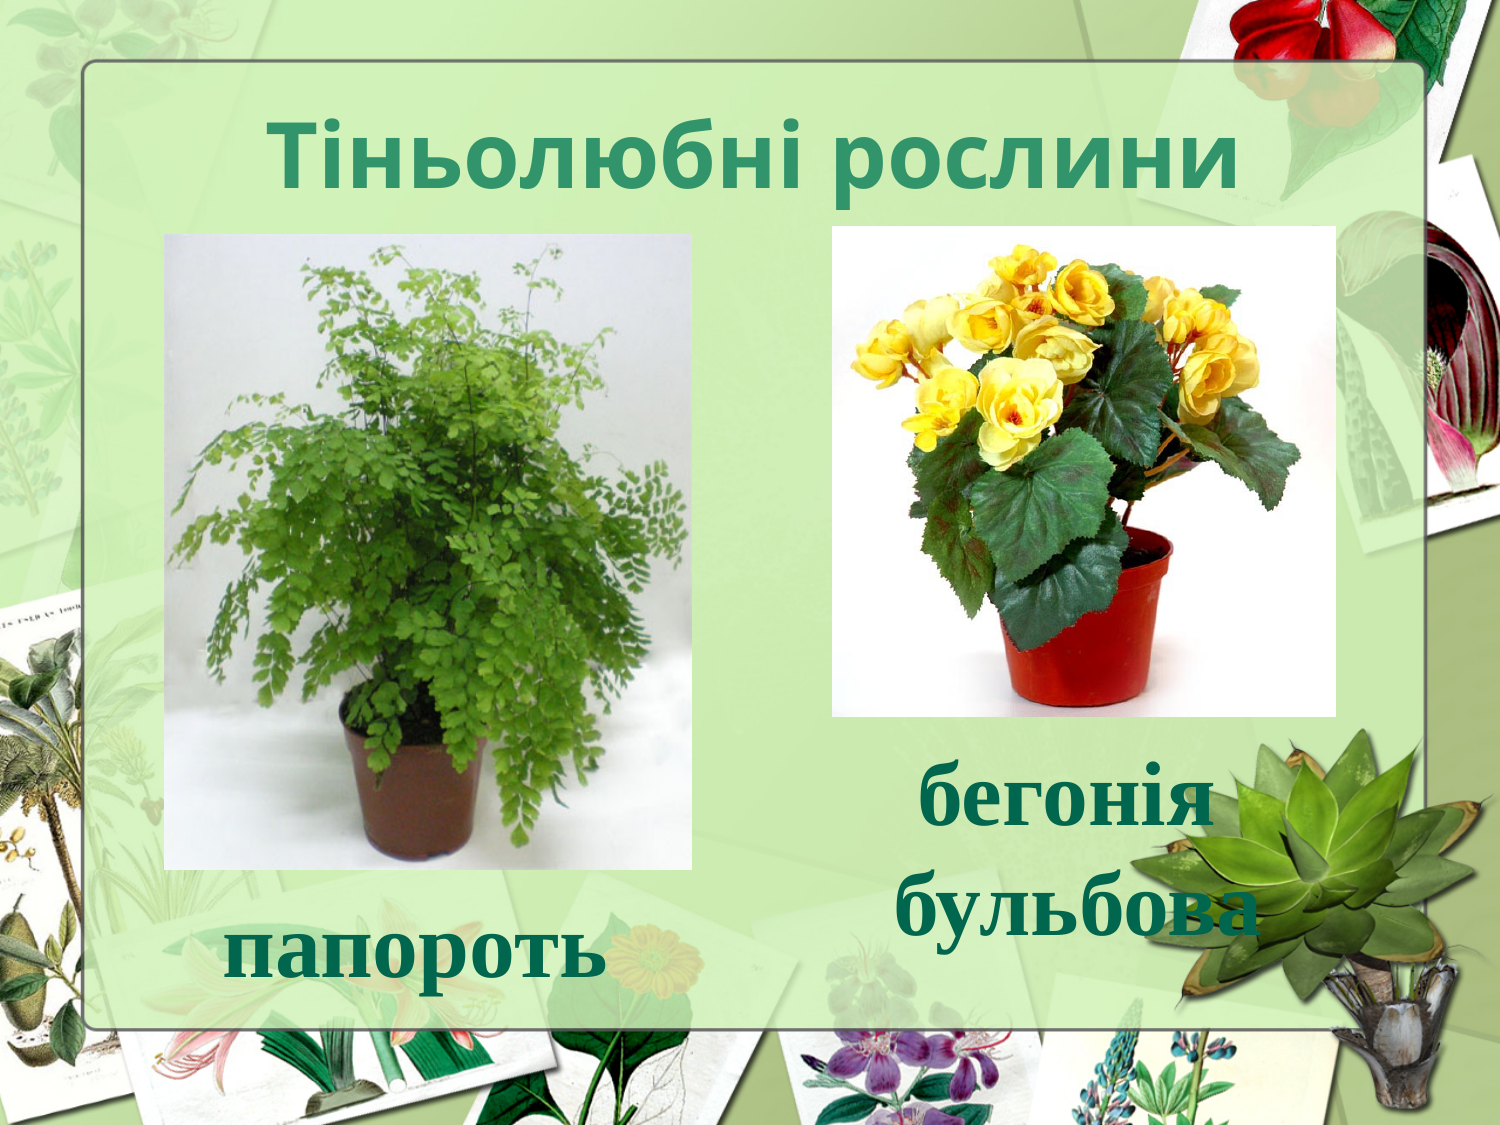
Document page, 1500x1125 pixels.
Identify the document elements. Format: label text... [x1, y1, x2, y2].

picture [0, 0, 1500, 1125]
text_box папороть [207, 879, 623, 1004]
title Тіньолюбні рослини [116, 58, 1393, 247]
text_box бегонія бульбова [855, 726, 1278, 962]
